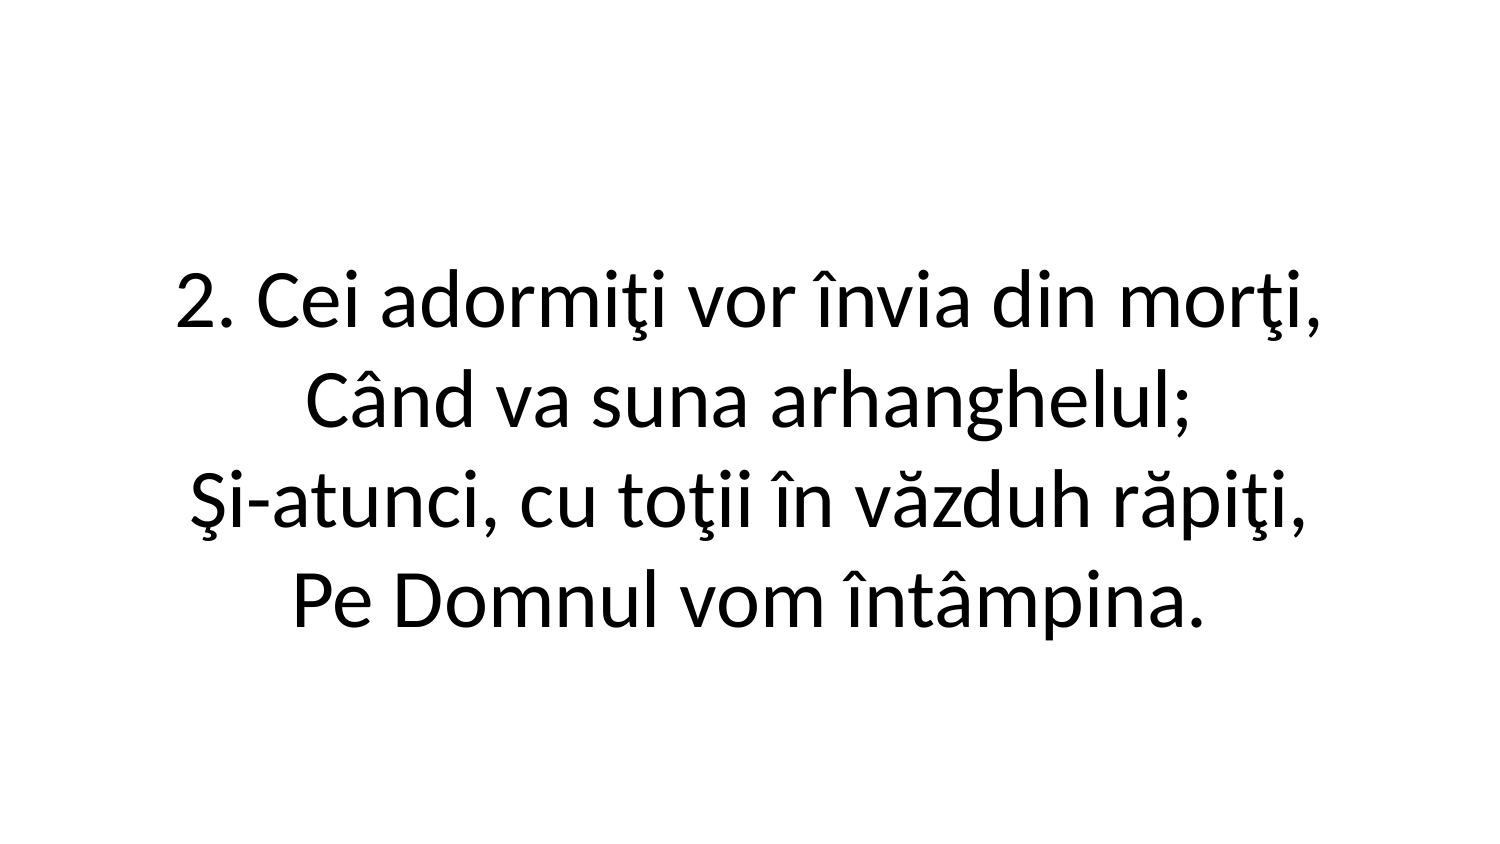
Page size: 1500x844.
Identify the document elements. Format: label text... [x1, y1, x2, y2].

text_box 2. Cei adormiţi vor învia din morţi, Când va suna arhanghelul; Şi-atunci, cu toţii în văzduh răpiţi, Pe Domnul vom întâmpina. [159, 192, 1341, 652]
